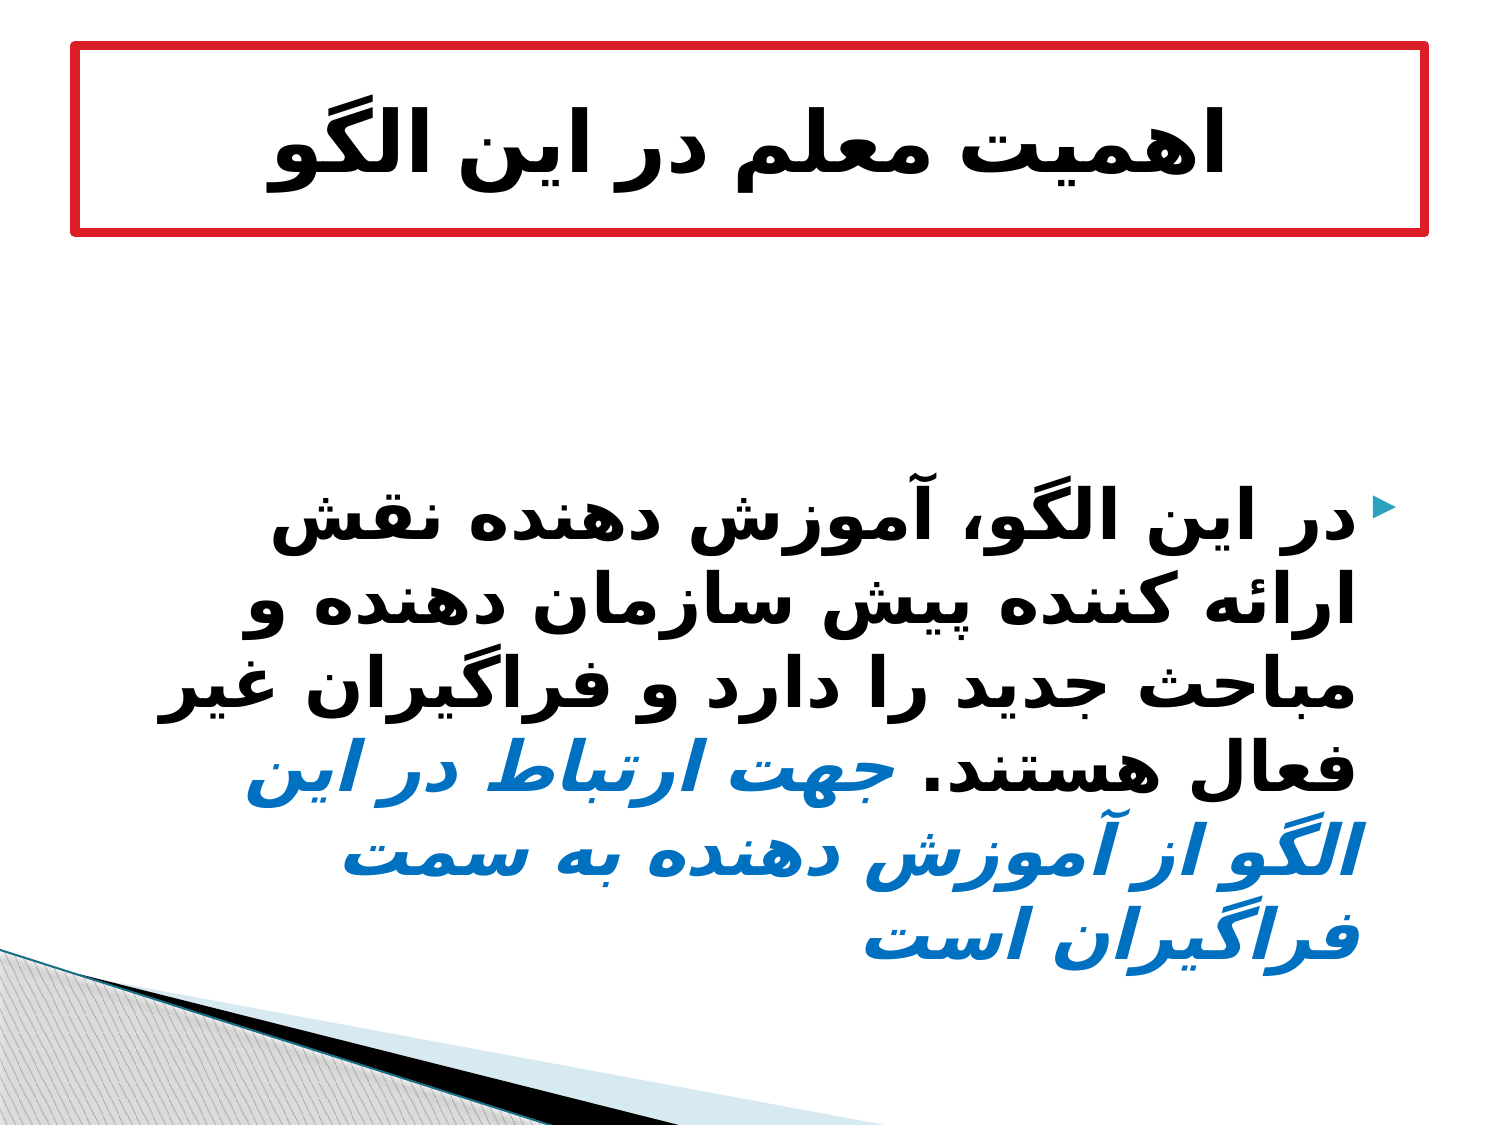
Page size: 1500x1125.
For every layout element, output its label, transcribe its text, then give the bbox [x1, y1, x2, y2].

title اهمیت معلم در این الگو [70, 41, 1429, 237]
list در اين الگو، آموزش دهنده نقش ارائه كننده پيش سازمان دهنده و مباحث جديد را دارد و فراگيران غير فعال هستند. جهت ارتباط در اين الگو از آموزش دهنده به سمت فراگيران است [75, 462, 1425, 986]
